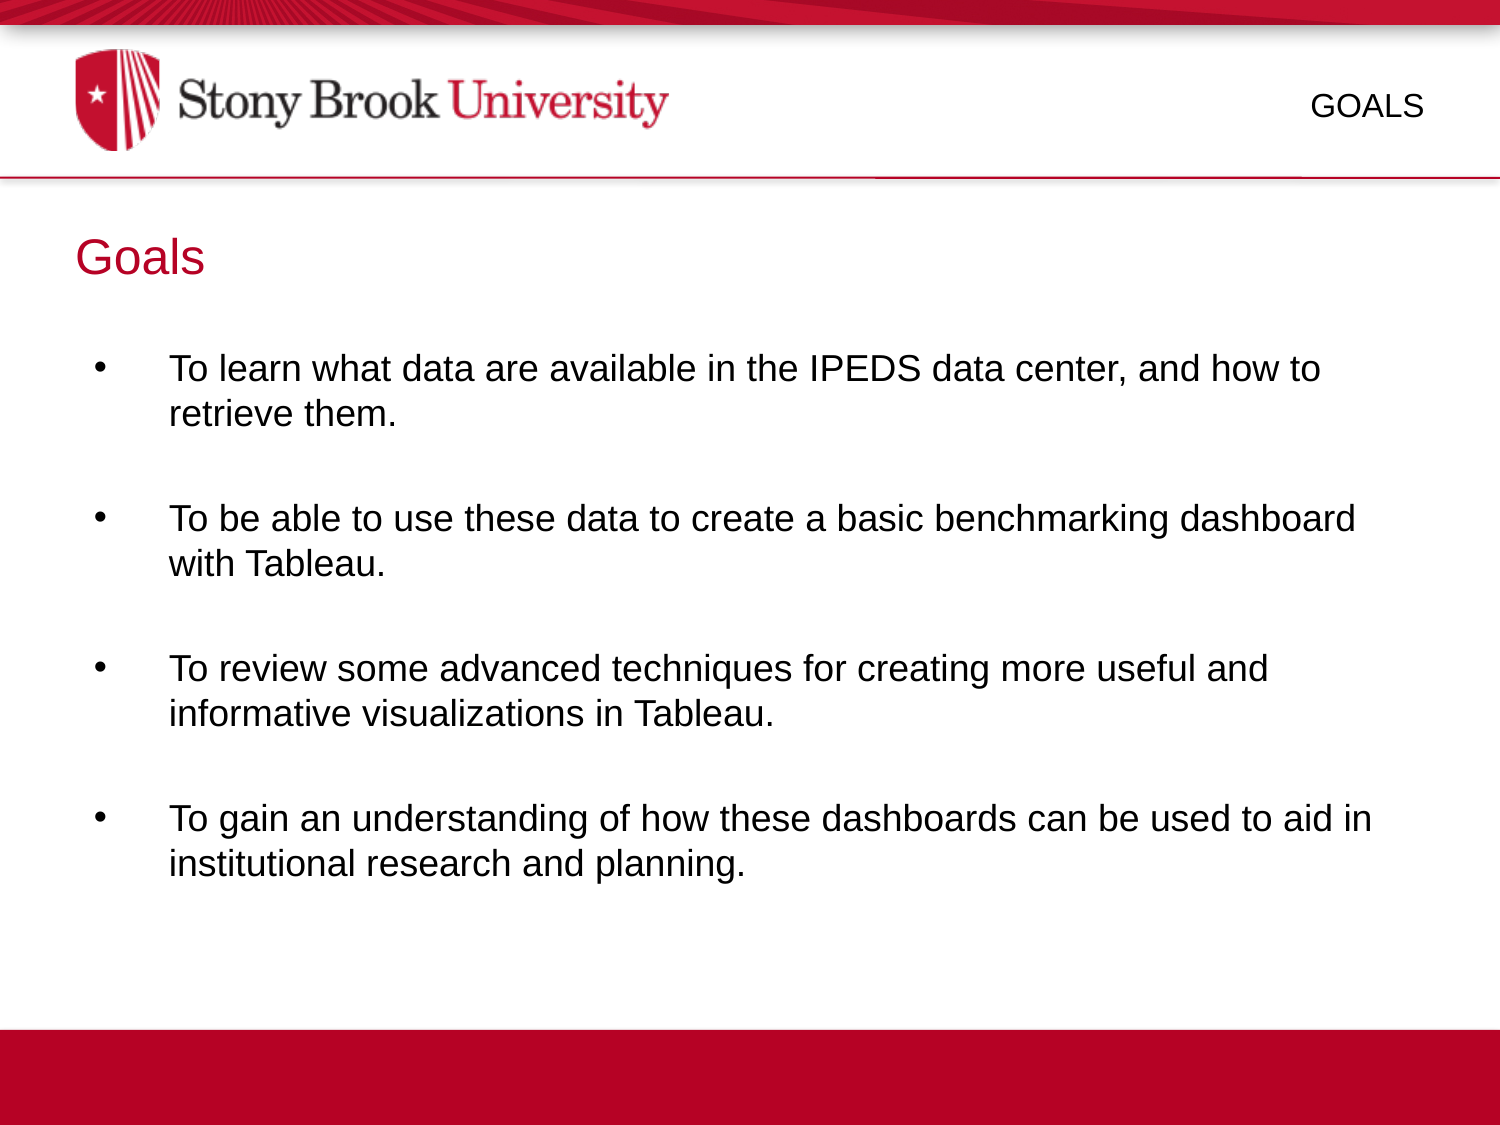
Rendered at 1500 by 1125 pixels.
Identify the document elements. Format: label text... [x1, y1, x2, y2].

list Goals [776, 76, 1425, 139]
list Goals To learn what data are available in the IPEDS data center, and how to retrieve them. To be able to use these data to create a basic benchmarking dashboard with Tableau. To review some advanced techniques for creating more useful and informative visualizations in Tableau. To gain an understanding of how these dashboards can be used to aid in institutional research and planning. [75, 224, 1425, 1013]
picture [0, 0, 1500, 25]
